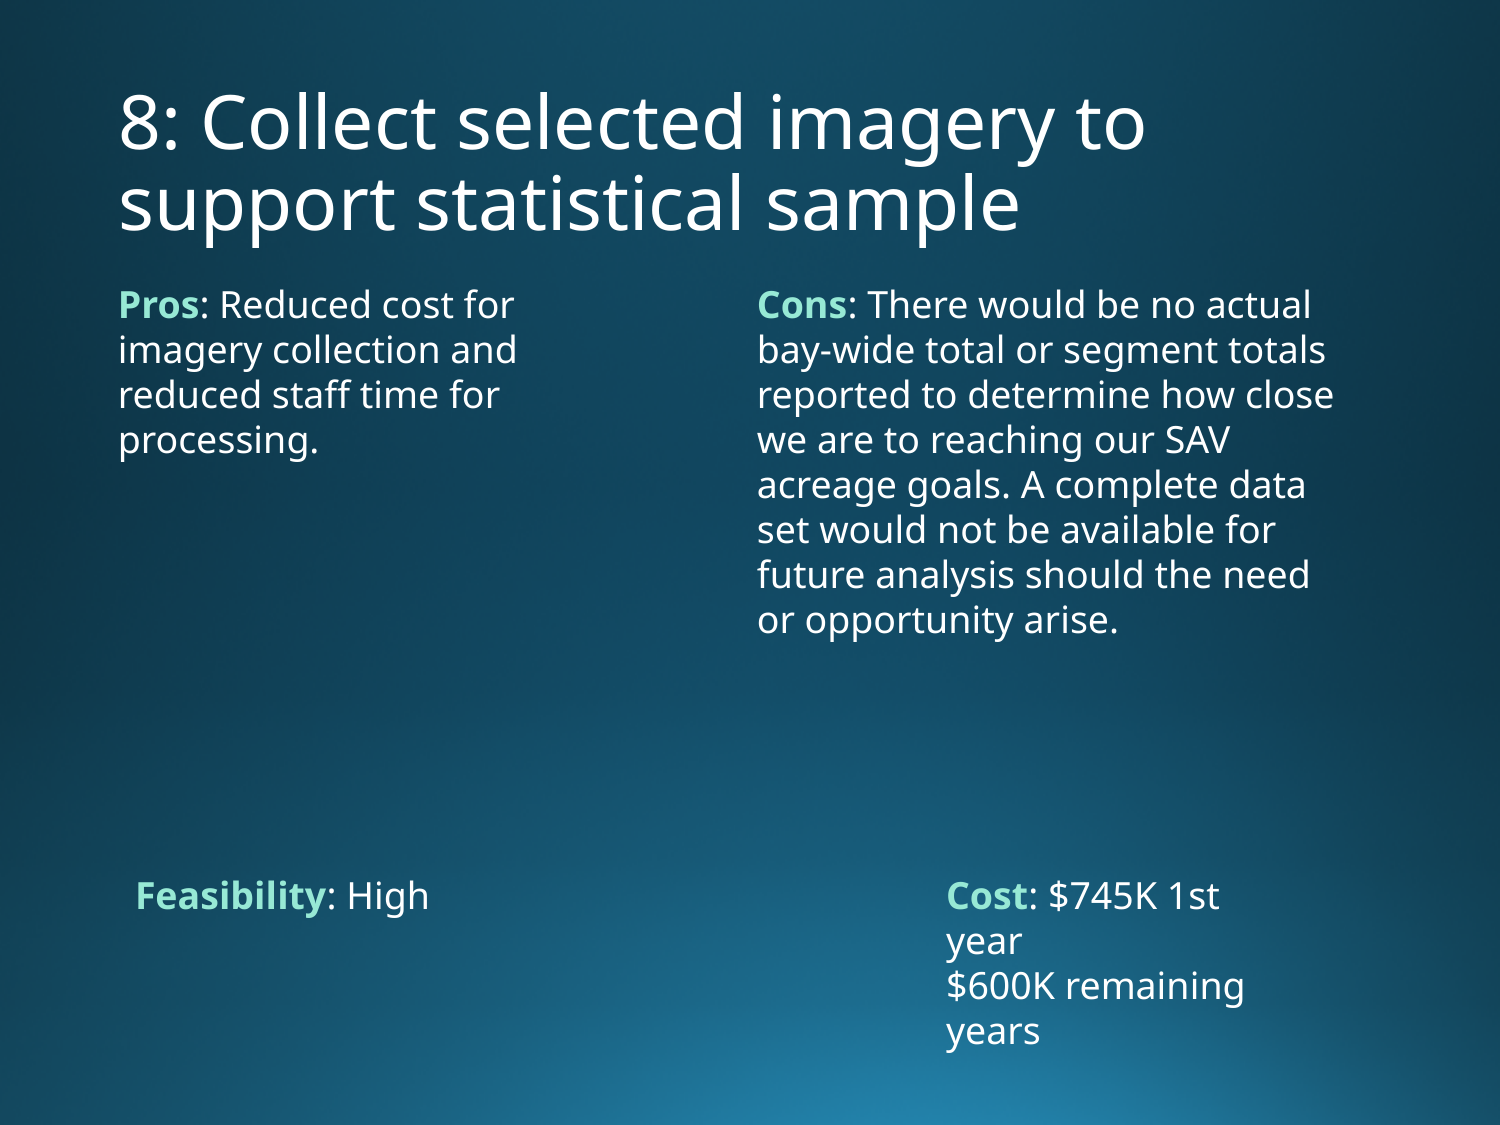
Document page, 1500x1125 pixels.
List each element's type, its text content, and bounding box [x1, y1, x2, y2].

picture [0, 0, 1500, 1125]
text_box Pros: Reduced cost for imagery collection and reduced staff time for processing. [103, 273, 663, 469]
title 8: Collect selected imagery to support statistical sample [103, 56, 1397, 275]
text_box Feasibility: High [120, 864, 785, 925]
text_box Cons: There would be no actual bay-wide total or segment totals reported to determine how close we are to reaching our SAV acreage goals. A complete data set would not be available for future analysis should the need or opportunity arise. [742, 273, 1374, 649]
text_box Cost: $745K 1st year $600K remaining years [931, 864, 1318, 1060]
